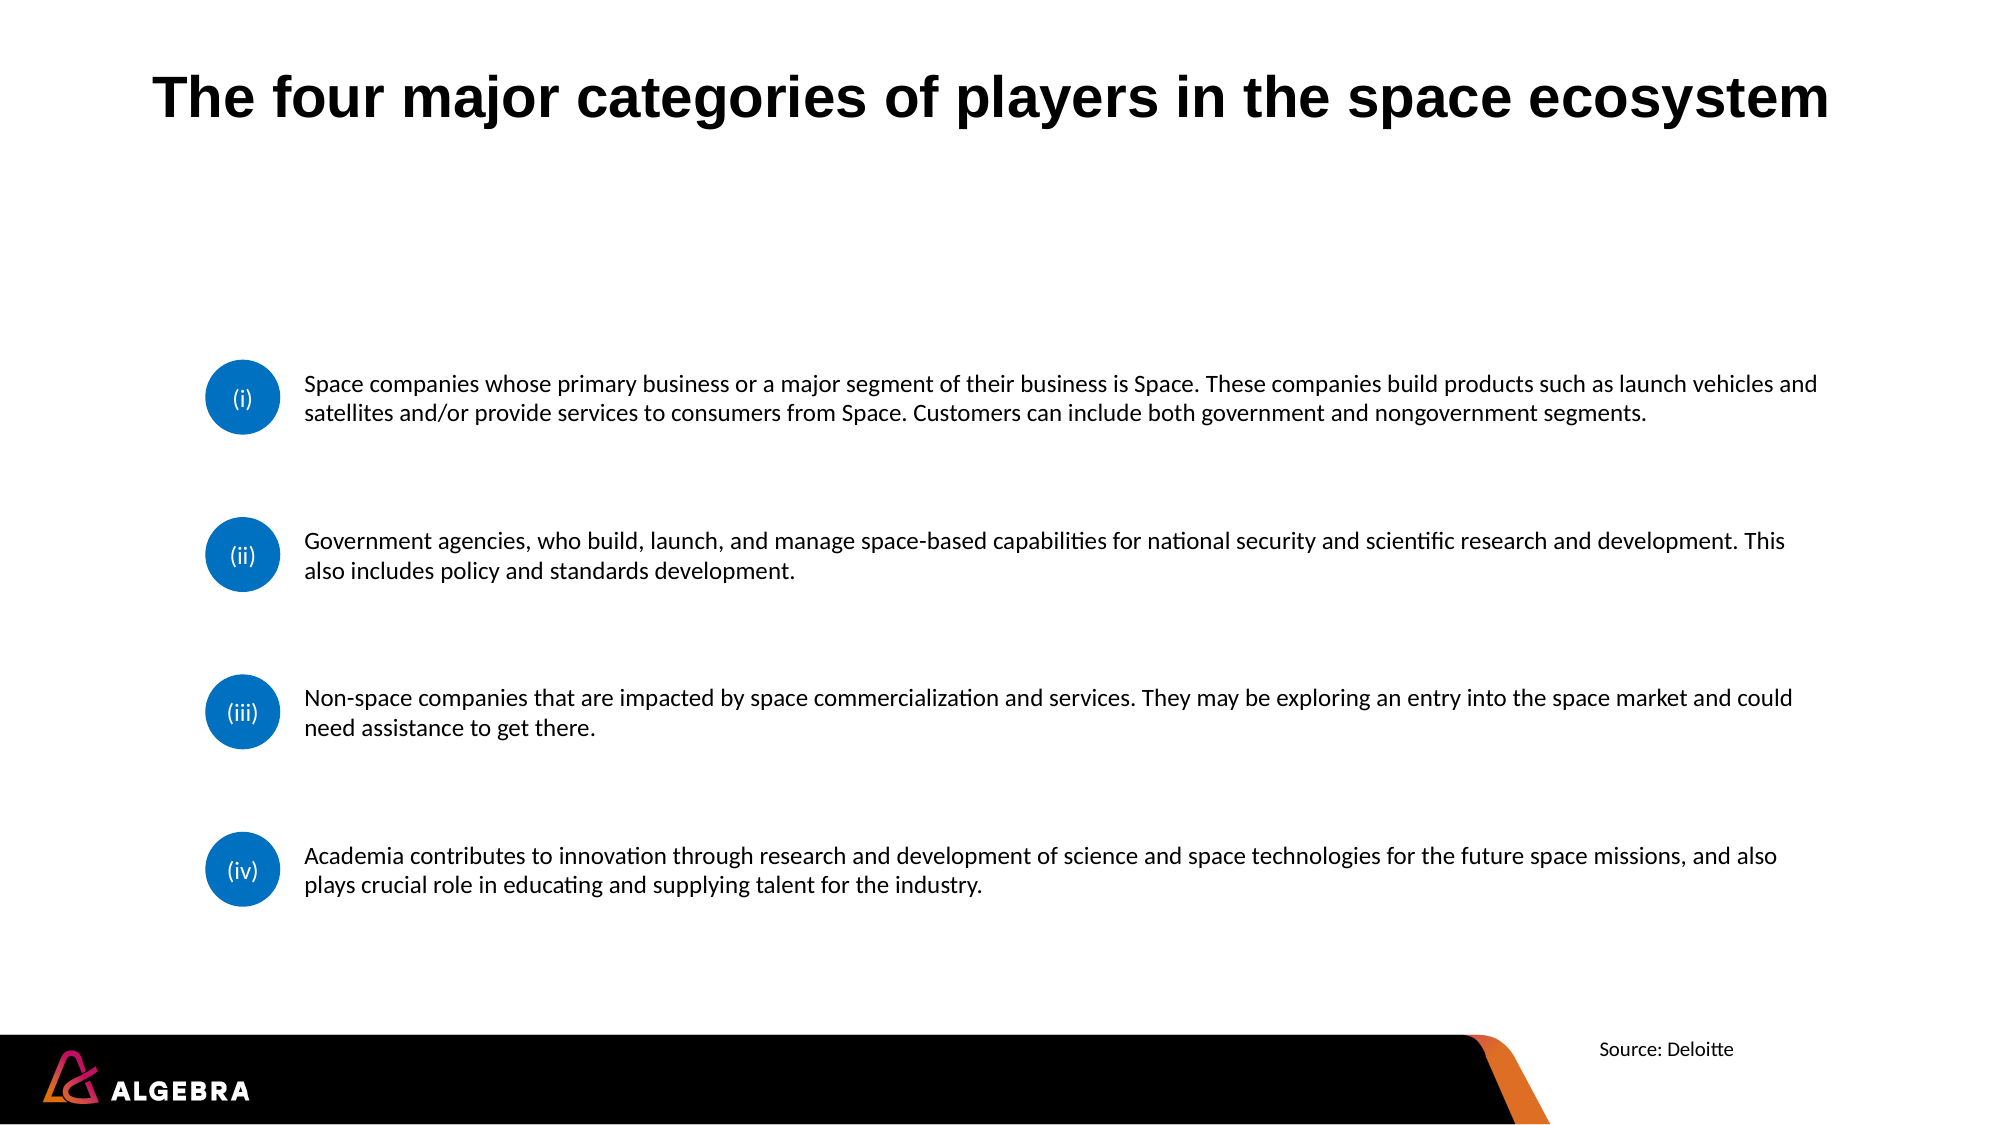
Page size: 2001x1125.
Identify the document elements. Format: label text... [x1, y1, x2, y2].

text_box Government agencies, who build, launch, and manage space-based capabilities for national security and scientific research and development. This also includes policy and standards development. [289, 516, 1844, 593]
text_box Academia contributes to innovation through research and development of science and space technologies for the future space missions, and also plays crucial role in educating and supplying talent for the industry. [289, 831, 1844, 908]
text_box (i) [204, 358, 282, 436]
text_box (ii) [204, 515, 282, 594]
text_box (iv) [204, 830, 282, 908]
text_box Space companies whose primary business or a major segment of their business is Space. These companies build products such as launch vehicles and satellites and/or provide services to consumers from Space. Customers can include both government and nongovernment segments. [289, 359, 1844, 436]
text_box Source: Deloitte [1584, 1027, 1901, 1075]
text_box Non-space companies that are impacted by space commercialization and services. They may be exploring an entry into the space market and could need assistance to get there. [289, 673, 1844, 750]
text_box (iii) [204, 673, 282, 751]
picture [0, 1034, 1733, 1125]
title The four major categories of players in the space ecosystem [137, 59, 1863, 278]
